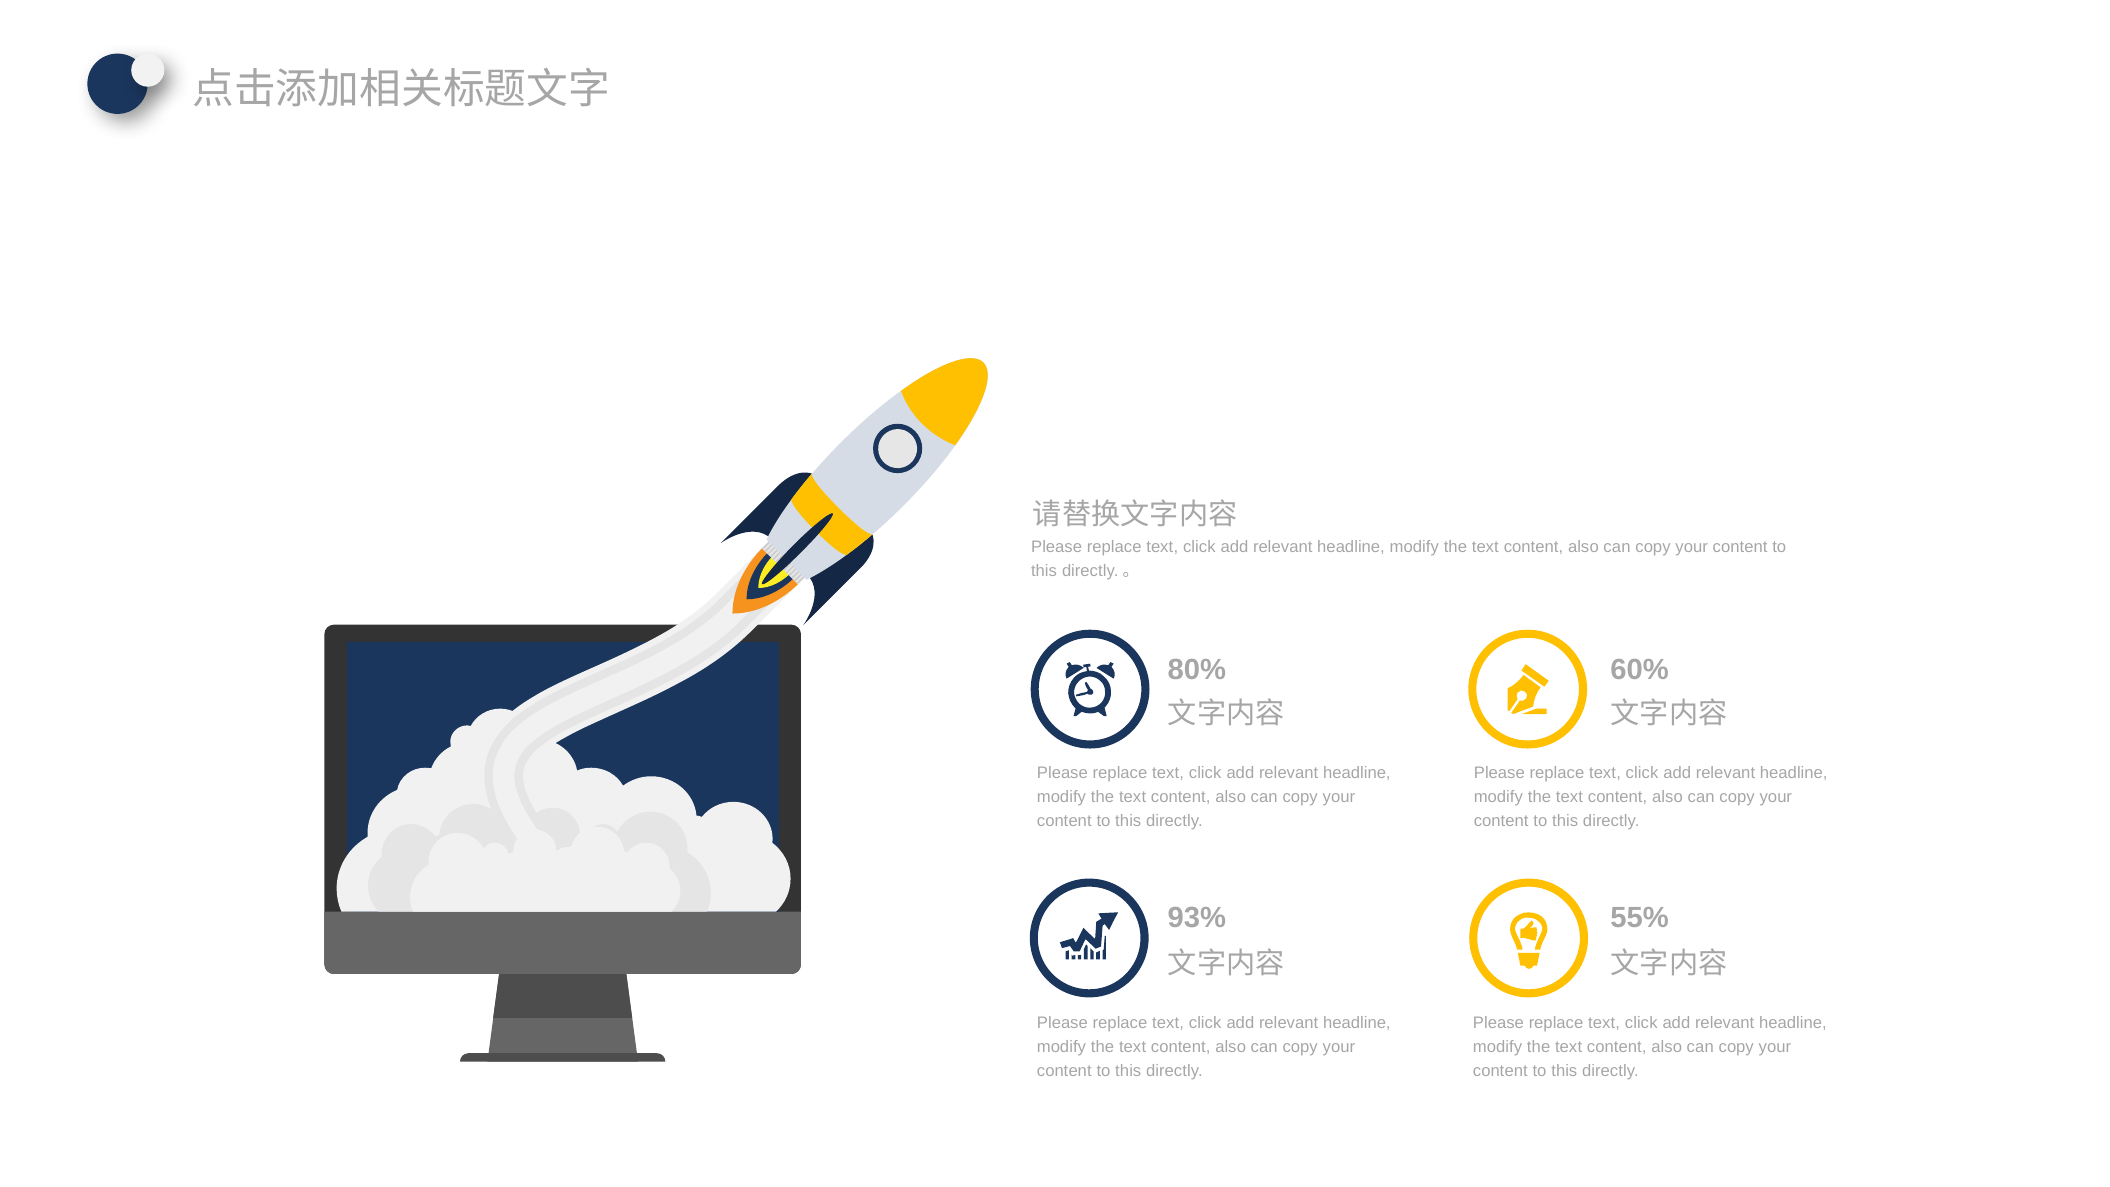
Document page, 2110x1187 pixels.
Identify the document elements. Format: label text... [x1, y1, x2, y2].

text_box [1028, 877, 1150, 999]
text_box [1065, 662, 1111, 717]
text_box [1517, 952, 1540, 969]
text_box 80% [1152, 636, 1242, 693]
text_box 93% [1152, 883, 1242, 941]
text_box [1059, 912, 1119, 952]
text_box [1083, 944, 1088, 960]
text_box [1467, 628, 1589, 750]
text_box 请替换文字内容 [1018, 481, 1253, 524]
text_box [1029, 628, 1151, 750]
text_box Please replace text, click add relevant headline, modify the text content, also can copy your content to this directly.。 [1016, 524, 1825, 588]
text_box [130, 52, 166, 88]
text_box [86, 52, 142, 115]
text_box 点击添加相关标题文字 [176, 53, 680, 114]
text_box Please replace text, click add relevant headline, modify the text content, also can copy your content to this directly. [1022, 750, 1416, 837]
text_box [1468, 877, 1590, 999]
text_box [1096, 662, 1115, 679]
text_box Please replace text, click add relevant headline, modify the text content, also can copy your content to this directly. [1022, 1000, 1416, 1087]
text_box Please replace text, click add relevant headline, modify the text content, also can copy your content to this directly. [1459, 750, 1853, 837]
text_box Please replace text, click add relevant headline, modify the text content, also can copy your content to this directly. [1458, 1000, 1852, 1087]
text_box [324, 345, 1001, 1062]
text_box 文字内容 [1153, 930, 1300, 988]
text_box 文字内容 [1595, 930, 1743, 988]
text_box [1090, 948, 1094, 960]
text_box [1102, 935, 1106, 960]
text_box [1096, 950, 1100, 960]
text_box 60% [1595, 636, 1684, 693]
text_box 文字内容 [1153, 680, 1300, 737]
text_box [1065, 950, 1069, 960]
text_box 文字内容 [1595, 680, 1743, 737]
text_box 55% [1595, 883, 1684, 941]
text_box [1507, 664, 1549, 715]
text_box [1510, 912, 1548, 950]
